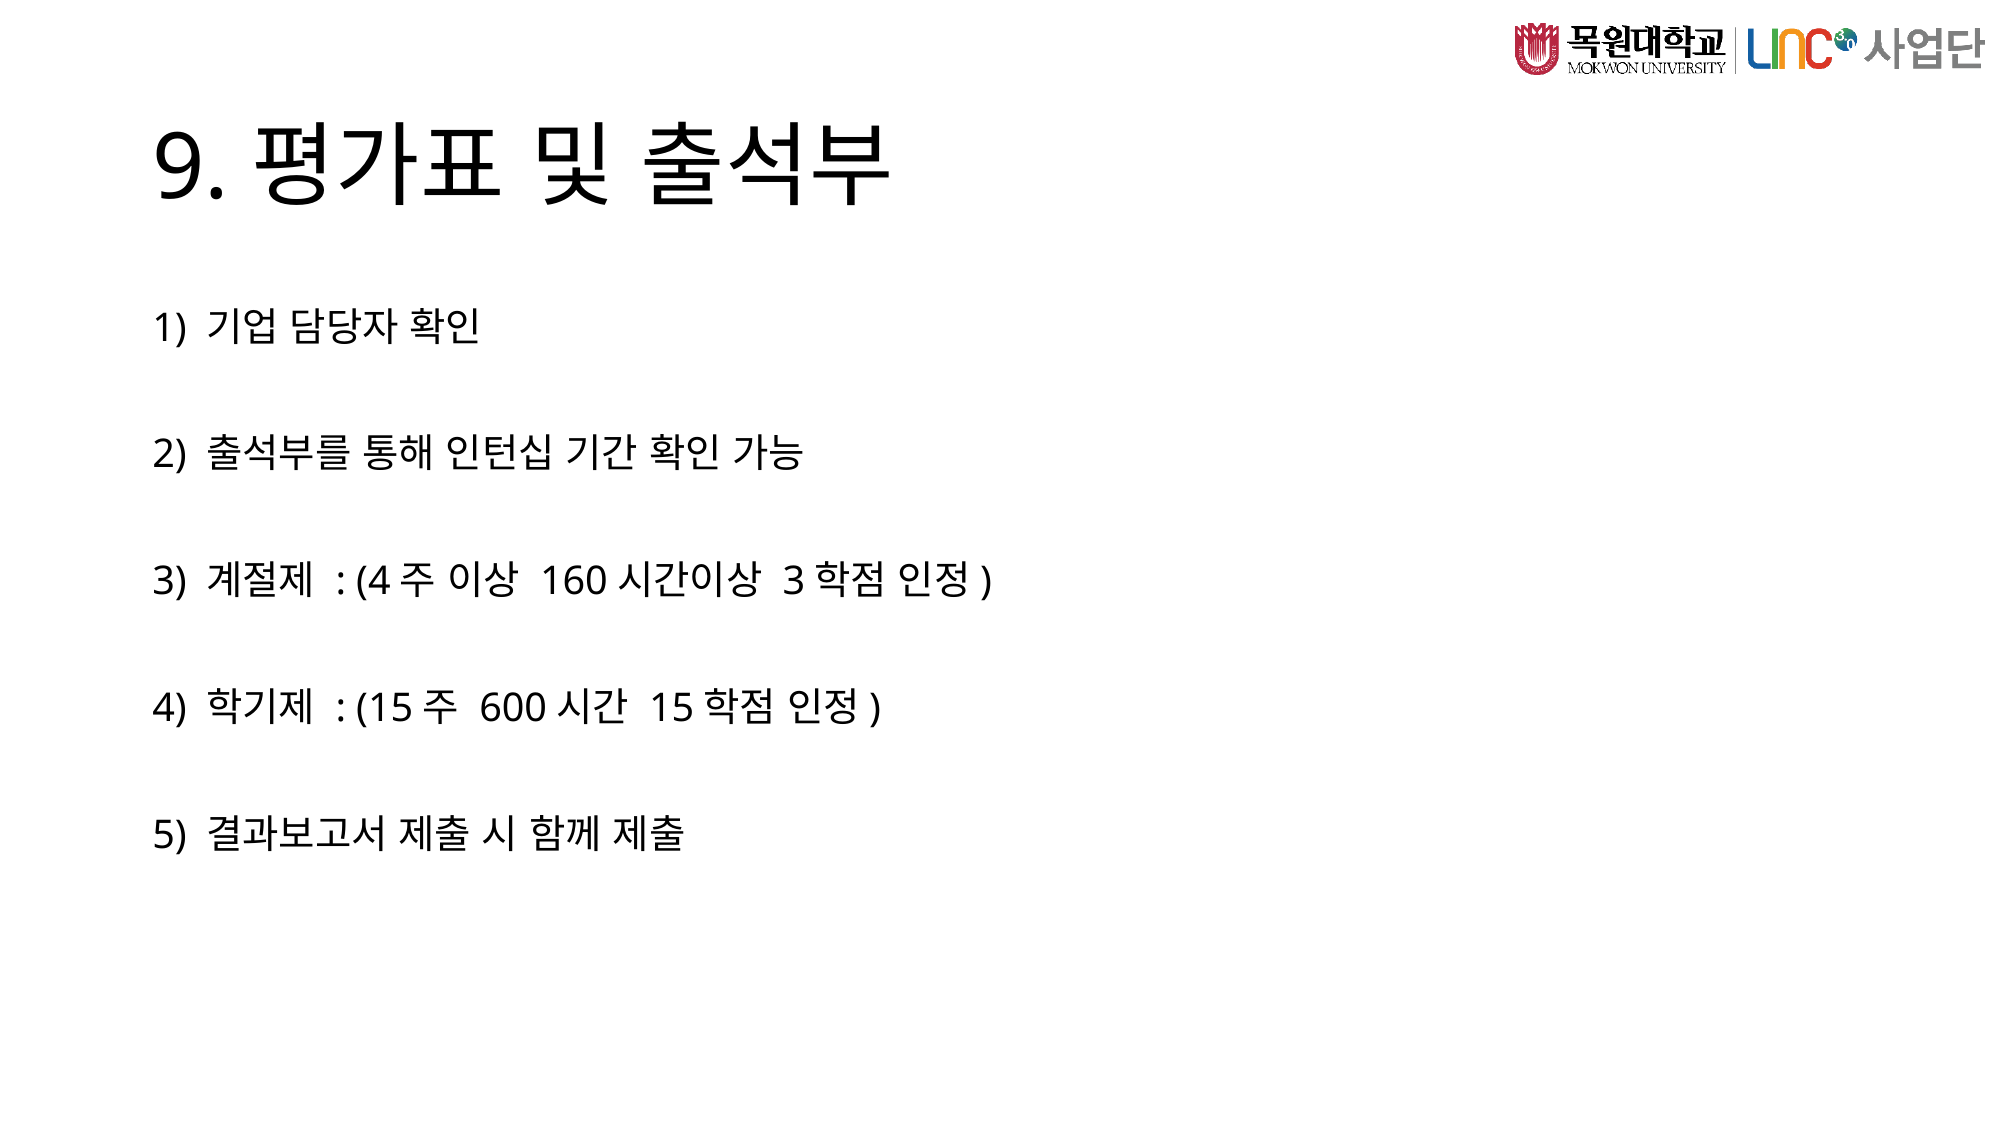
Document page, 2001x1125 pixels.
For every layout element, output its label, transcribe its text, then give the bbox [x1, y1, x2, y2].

list 1) 기업 담당자 확인 2) 출석부를 통해 인턴십 기간 확인 가능 3) 계절제 : (4주 이상 160시간이상 3학점 인정) 4) 학기제 : (15주 600시간 15학점 인정) 5) 결과보고서 제출 시 함께 제출 [137, 299, 1863, 1014]
title 9.평가표 및 출석부 [137, 59, 1863, 278]
picture [1515, 23, 1985, 75]
